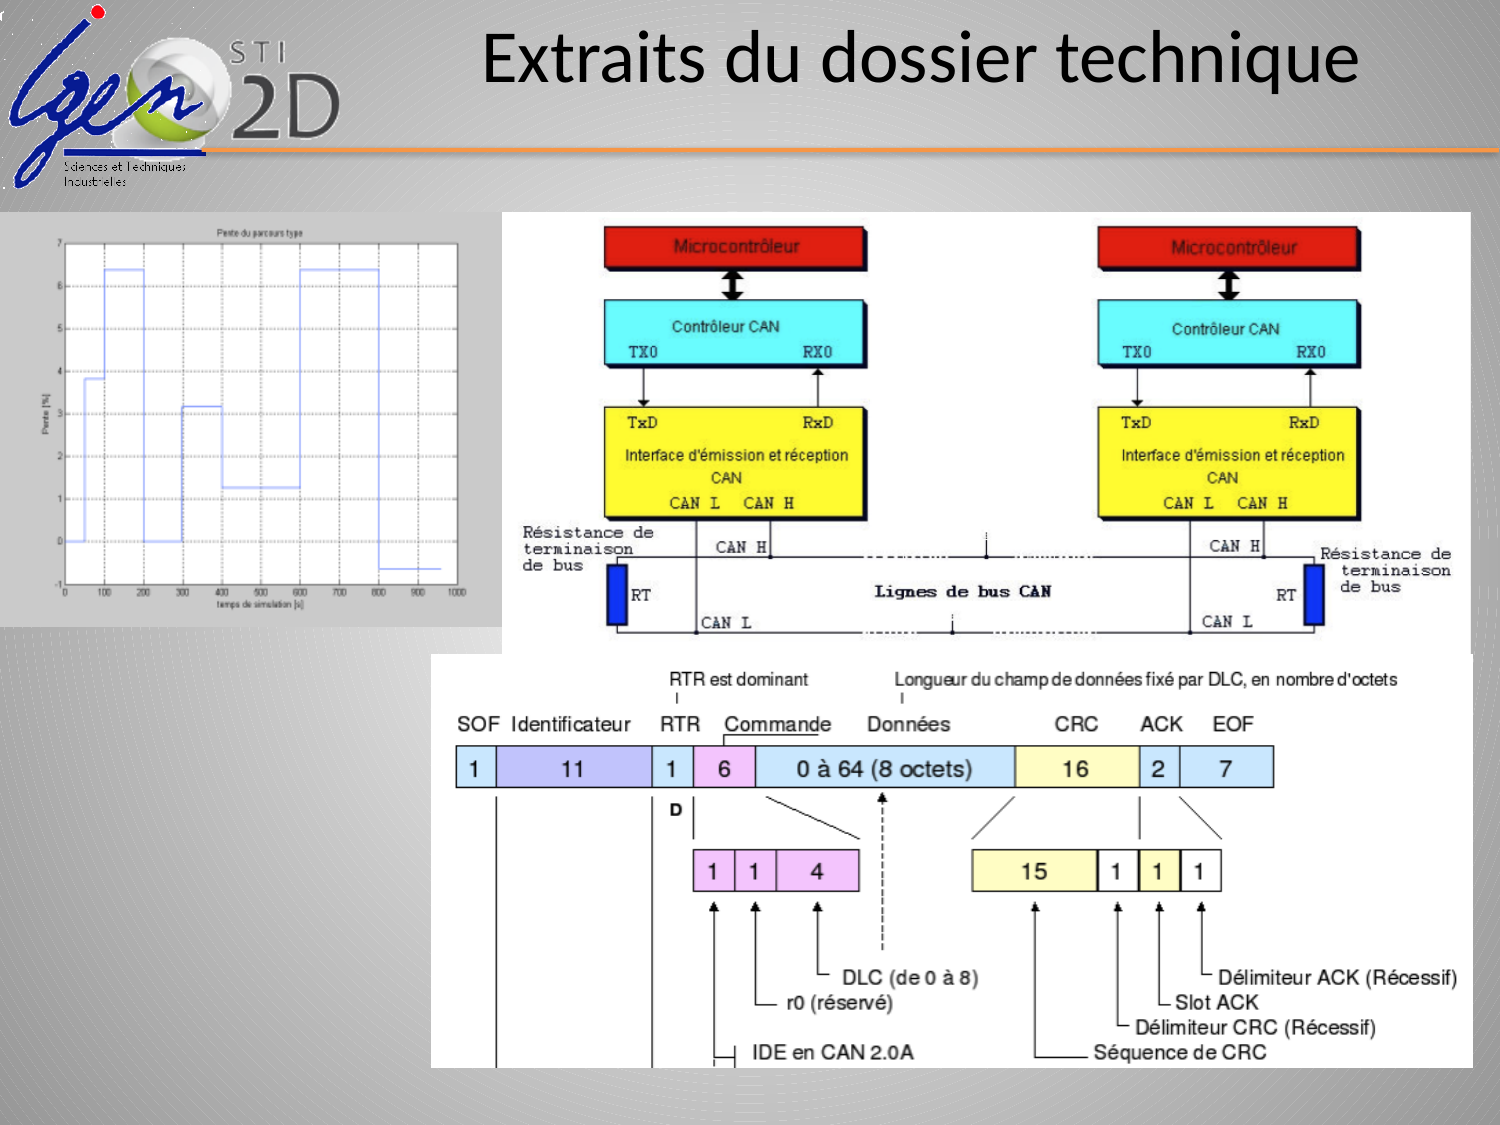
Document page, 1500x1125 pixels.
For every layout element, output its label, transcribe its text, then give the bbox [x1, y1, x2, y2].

title Extraits du dossier technique [342, 0, 1500, 150]
picture [0, 212, 431, 628]
picture [0, 4, 343, 192]
picture [197, 147, 204, 159]
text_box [431, 212, 1474, 1068]
